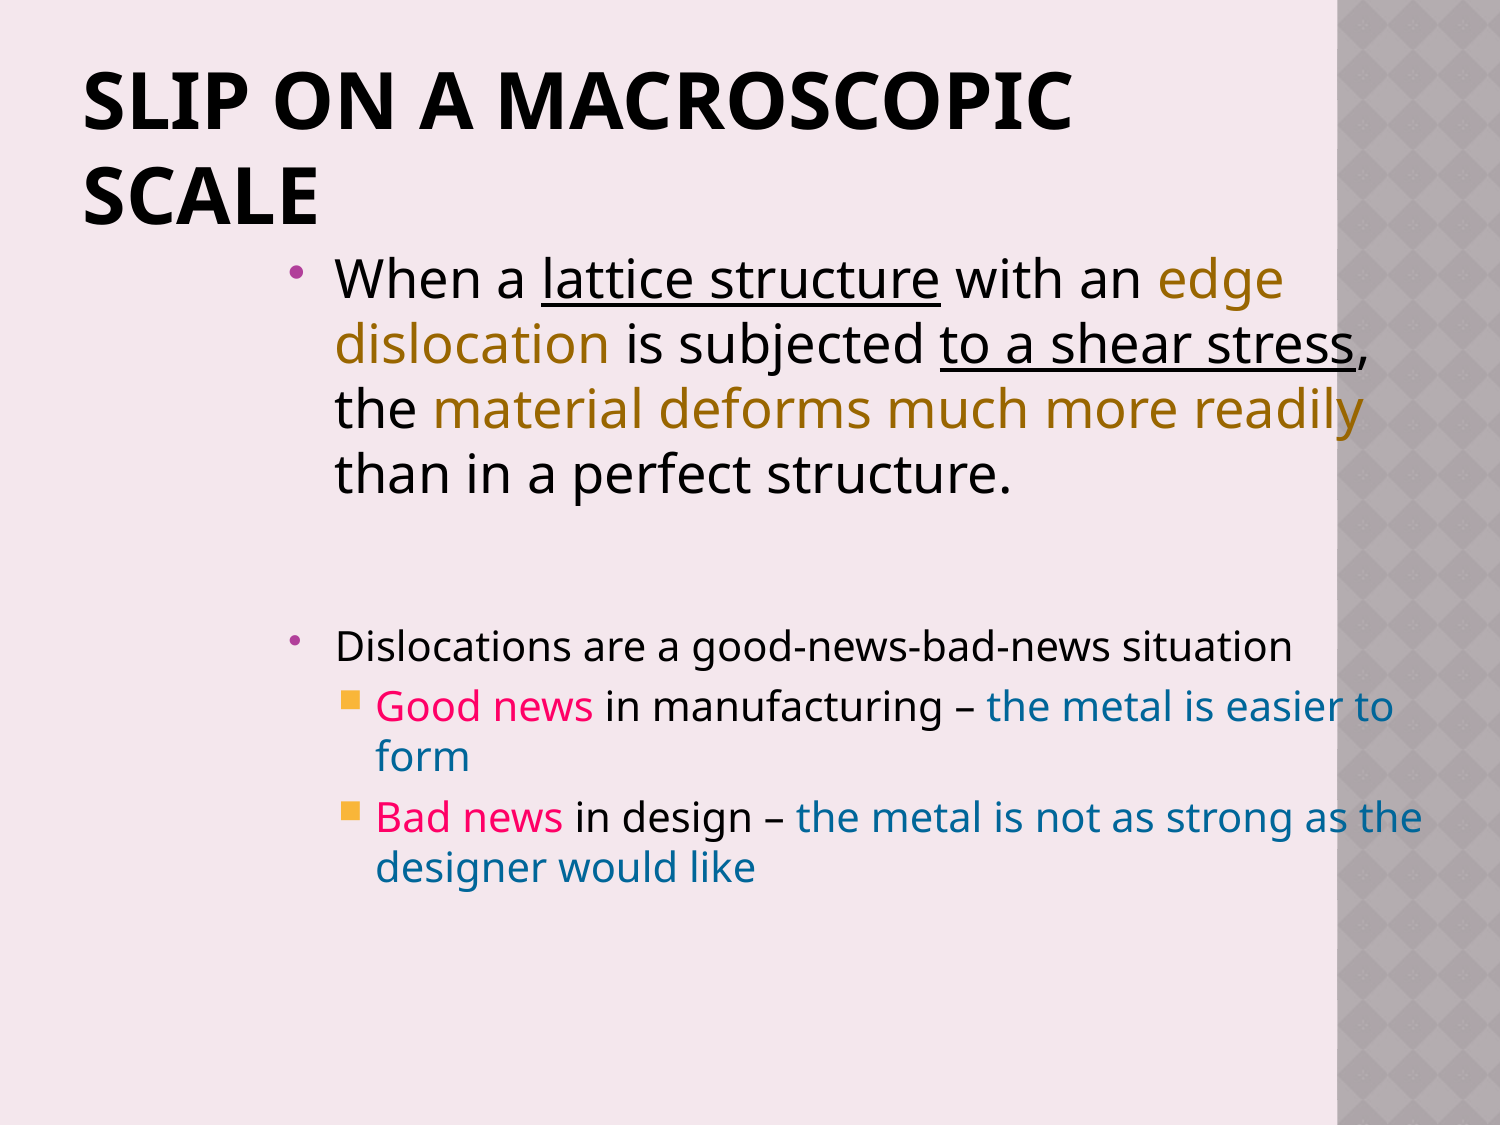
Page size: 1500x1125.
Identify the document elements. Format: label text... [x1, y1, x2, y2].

title Slip on a Macroscopic Scale [75, 52, 1263, 240]
list When a lattice structure with an edge dislocation is subjected to a shear stress, the material deforms much more readily than in a perfect structure. Dislocations are a good‑news‑bad‑news situation Good news in manufacturing – the metal is easier to form Bad news in design – the metal is not as strong as the designer would like [275, 237, 1450, 975]
